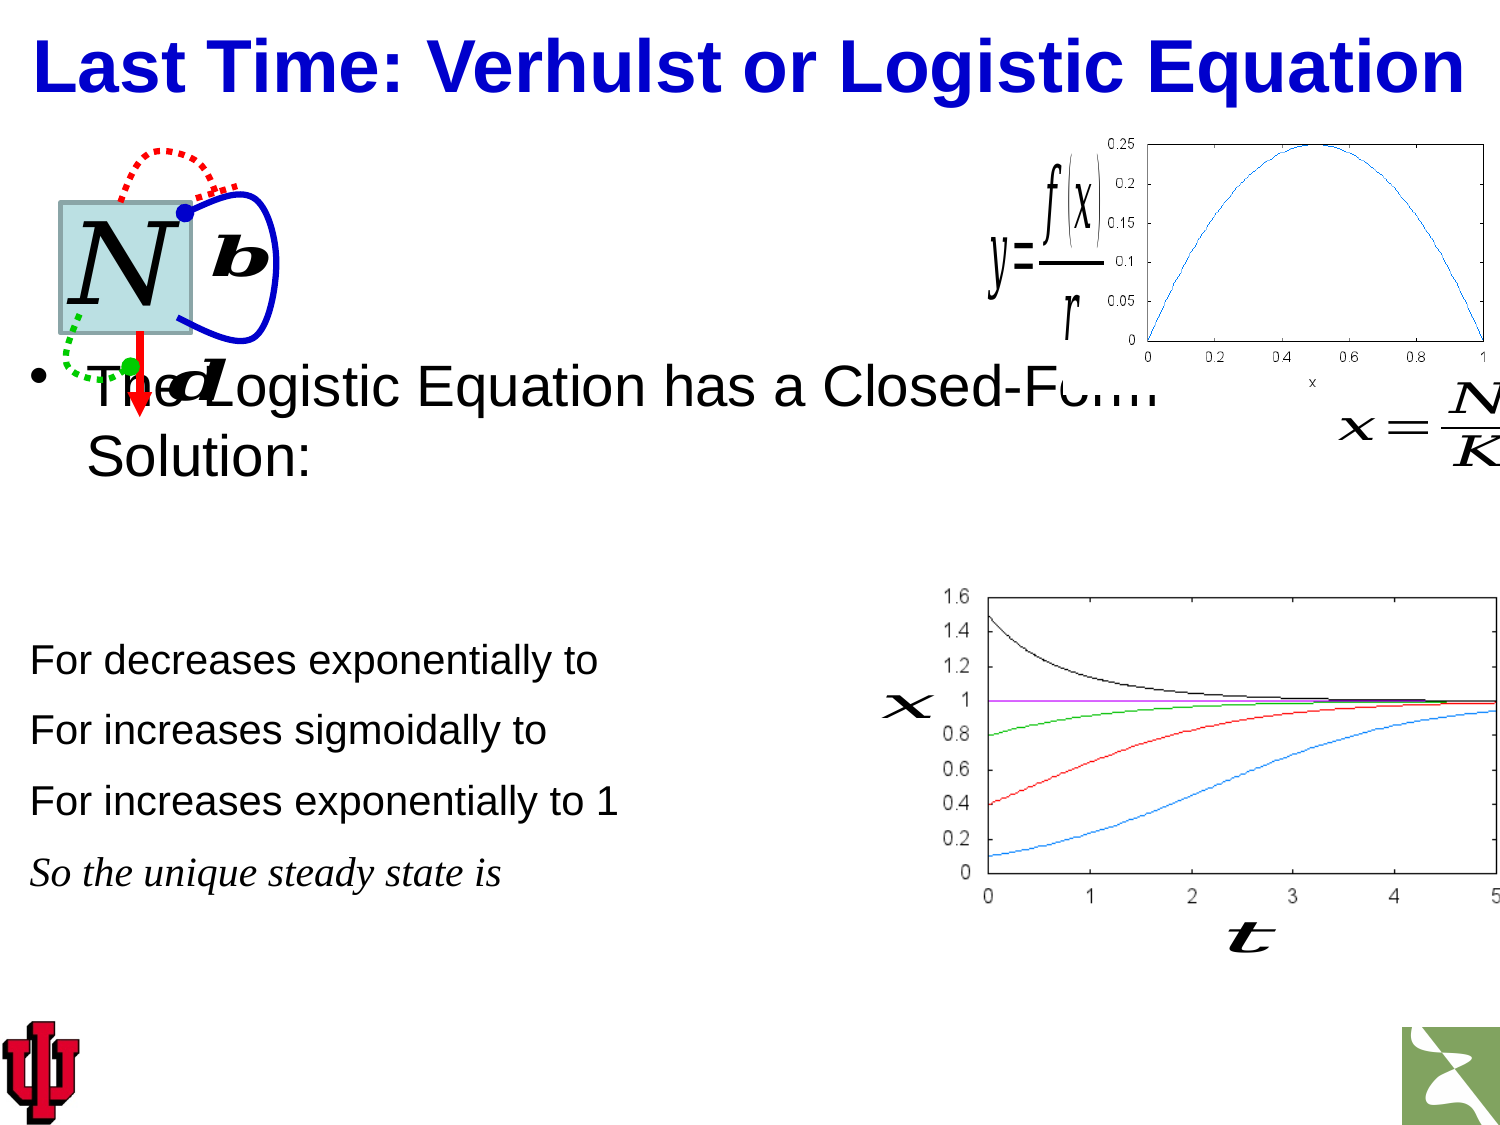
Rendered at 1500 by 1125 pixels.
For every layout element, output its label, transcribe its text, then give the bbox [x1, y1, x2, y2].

title Last Time: Verhulst or Logistic Equation [0, 0, 1500, 139]
picture [0, 1020, 80, 1125]
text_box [987, 126, 1500, 477]
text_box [874, 572, 1500, 963]
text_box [62, 150, 278, 418]
picture [1402, 1027, 1500, 1125]
